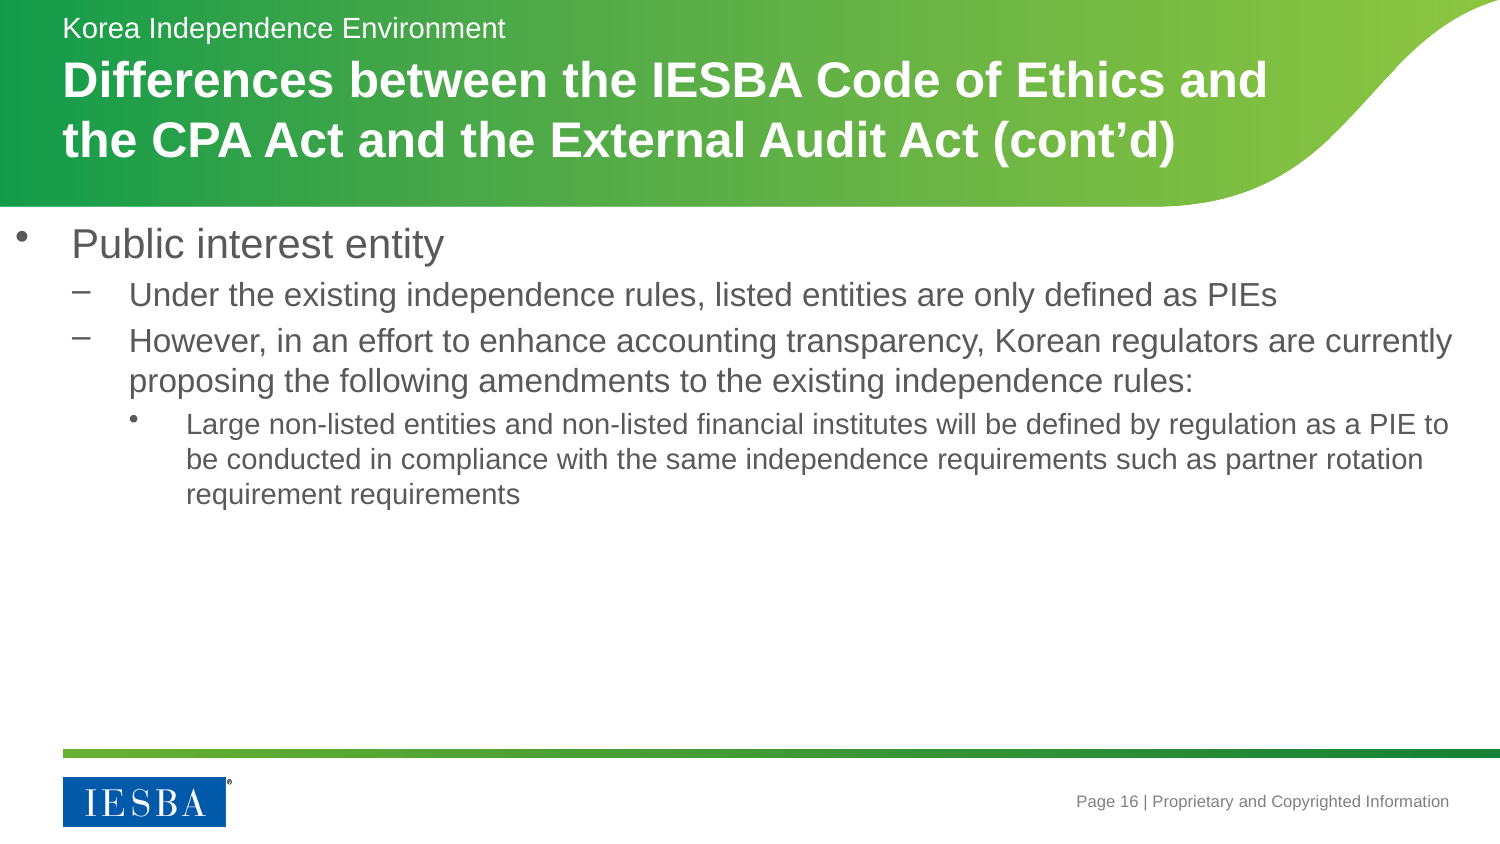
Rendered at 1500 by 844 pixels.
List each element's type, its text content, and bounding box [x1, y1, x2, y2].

title Differences between the IESBA Code of Ethics and the CPA Act and the External Audit Act (cont’d) [62, 75, 1300, 141]
list Public interest entity Under the existing independence rules, listed entities are only defined as PIEs However, in an effort to enhance accounting transparency, Korean regulators are currently proposing the following amendments to the existing independence rules: Large non-listed entities and non-listed financial institutes will be defined by regulation as a PIE to be conducted in compliance with the same independence requirements such as partner rotation requirement requirements [0, 209, 1500, 747]
subtitle Korea Independence Environment [62, 9, 688, 47]
picture [63, 777, 232, 827]
picture [0, 0, 1500, 207]
